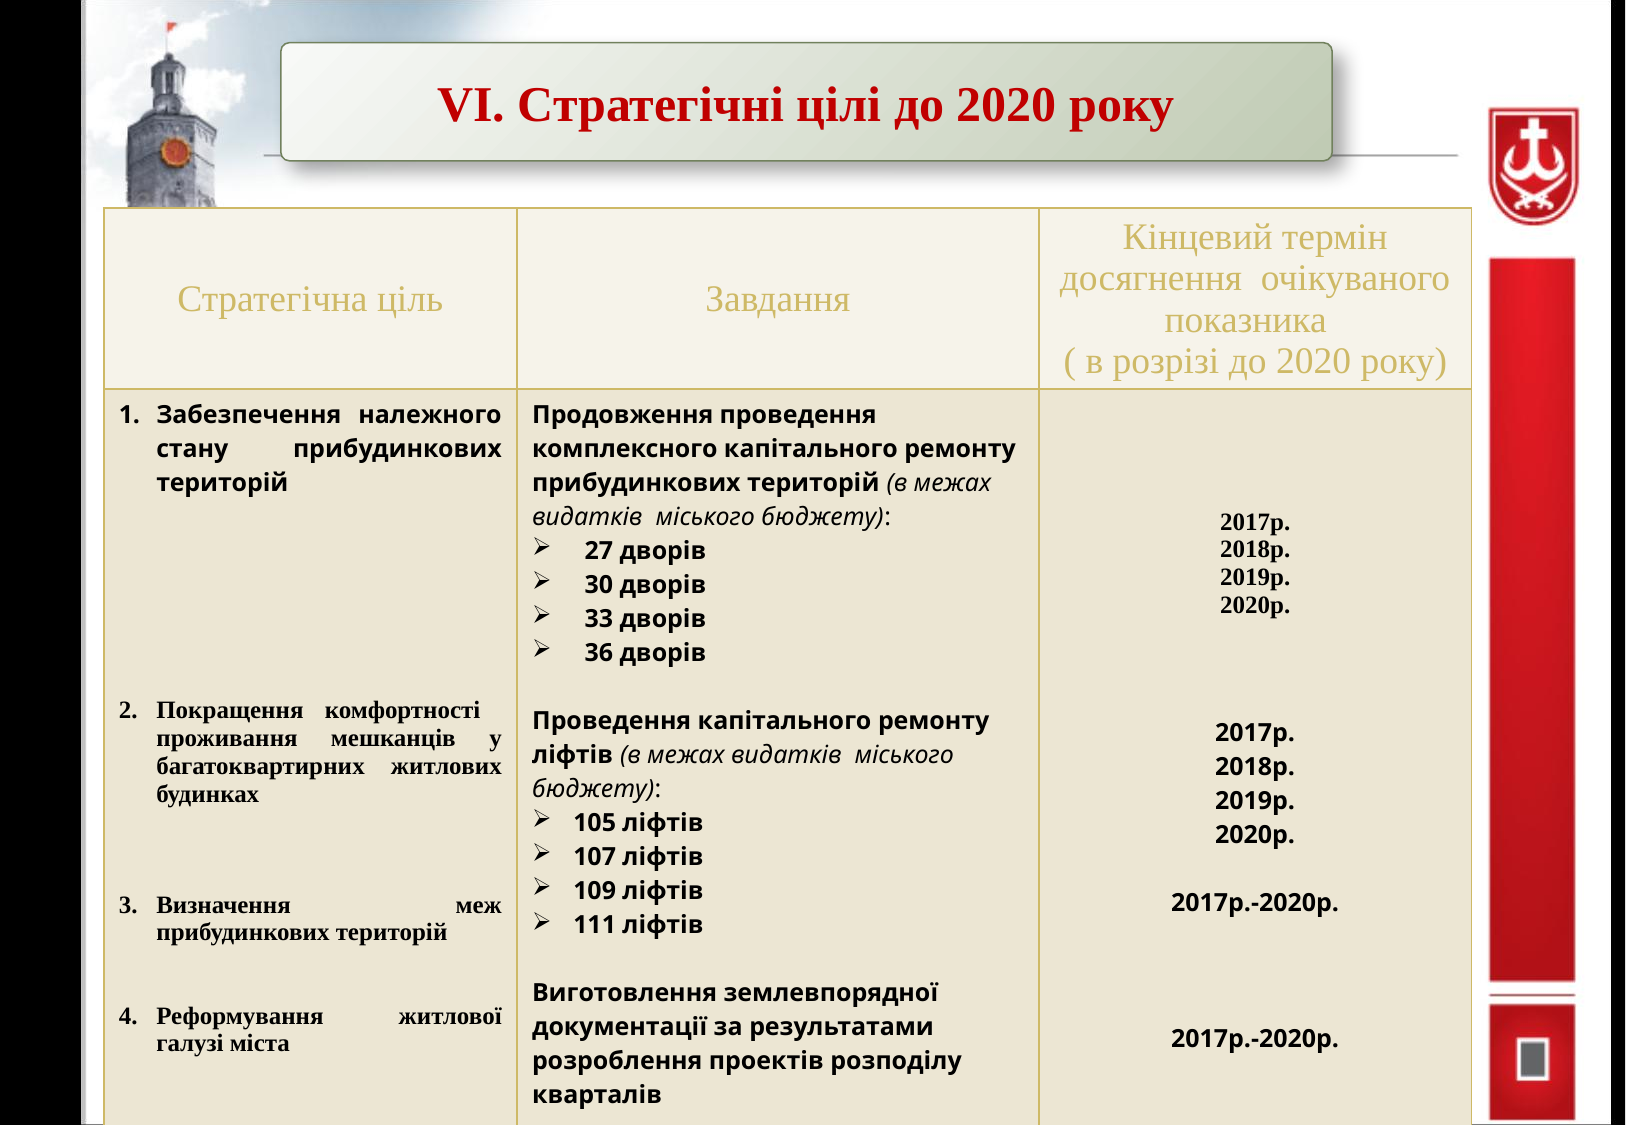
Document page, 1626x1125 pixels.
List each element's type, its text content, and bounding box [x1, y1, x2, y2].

table_header Кінцевий термін досягнення очікуваного показника ( в розрізі до 2020 року) [1040, 209, 1471, 388]
table_header Стратегічна ціль [105, 209, 516, 388]
table_cell Забезпечення належного стану прибудинкових територій Покращення комфортності проживання мешканців у багатоквартирних житлових будинках Визначення меж прибудинкових територій Реформування житлової галузі міста [105, 390, 516, 1125]
picture [0, 0, 1626, 1125]
table_header Завдання [518, 209, 1038, 388]
text_box VI. Стратегічні цілі до 2020 року [280, 41, 1333, 162]
table_cell Продовження проведення комплексного капітального ремонту прибудинкових територій (в межах видатків міського бюджету): 27 дворів 30 дворів 33 дворів 36 дворів Проведення капітального ремонту ліфтів (в межах видатків міського бюджету): 105 ліфтів 107 ліфтів 109 ліфтів 111 ліфтів Виготовлення землевпорядної документації за результатами розроблення проектів розподілу кварталів Реалізація закону України «Про особливості здійснення права власності у багатоквартирному будинку» [518, 390, 1038, 1125]
table_cell 2017р. 2018р. 2019р. 2020р. 2017р. 2018р. 2019р. 2020р. 2017р.-2020р. 2017р.-2020р. [1040, 390, 1471, 1125]
